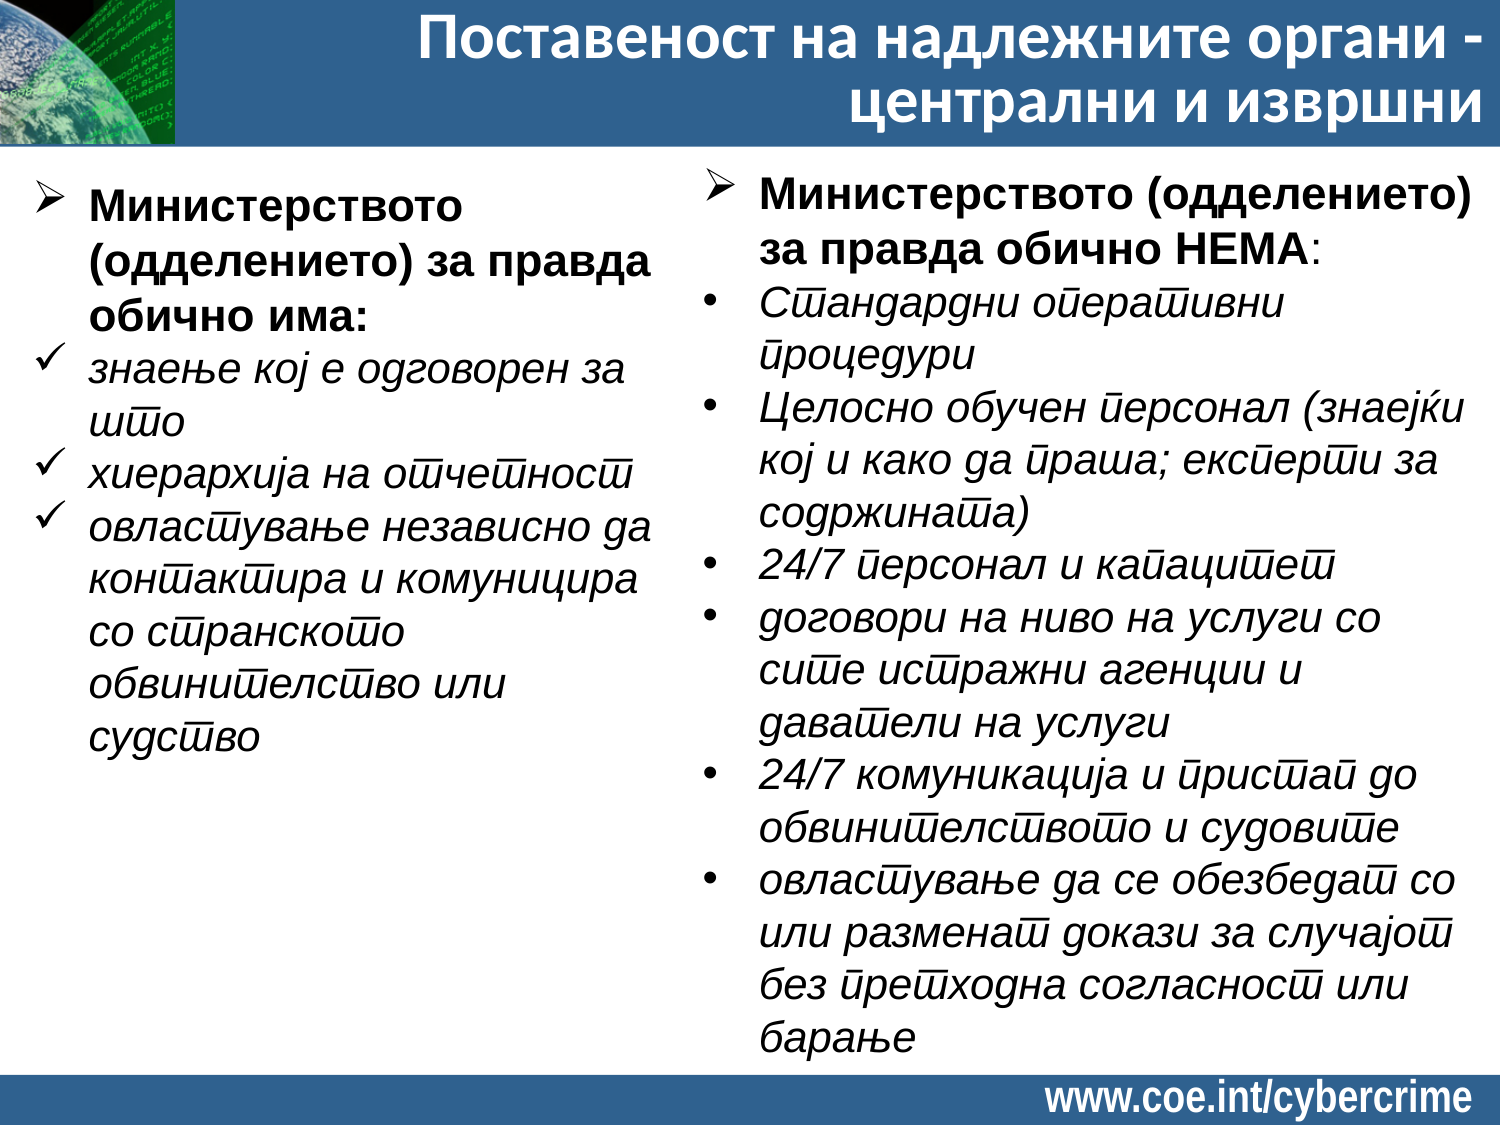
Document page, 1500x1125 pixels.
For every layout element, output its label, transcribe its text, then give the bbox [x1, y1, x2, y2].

text_box Поставеност на надлежните органи - централни и извршни [177, 0, 1500, 149]
text_box Министерството (одделението) за правда обично НЕМА: Стандардни оперативни процедури Целосно обучен персонал (знаејќи кој и како да праша; експерти за содржината) 24/7 персонал и капацитет договори на ниво на услуги со сите истражни агенции и даватели на услуги 24/7 комуникација и пристап до обвинителството и судовите овластување да се обезбедат со или разменат докази за случајот без претходна согласност или барање [687, 156, 1500, 1069]
text_box www.coe.int/cybercrime [1030, 1069, 1500, 1125]
text_box [0, 1073, 1030, 1125]
picture [0, 0, 175, 144]
text_box Министерството (одделението) за правда обично има: знаење кој е одговорен за што хиерархија на отчетност овластување независно да контактира и комуницира со странското обвинителство или судство [17, 167, 687, 823]
